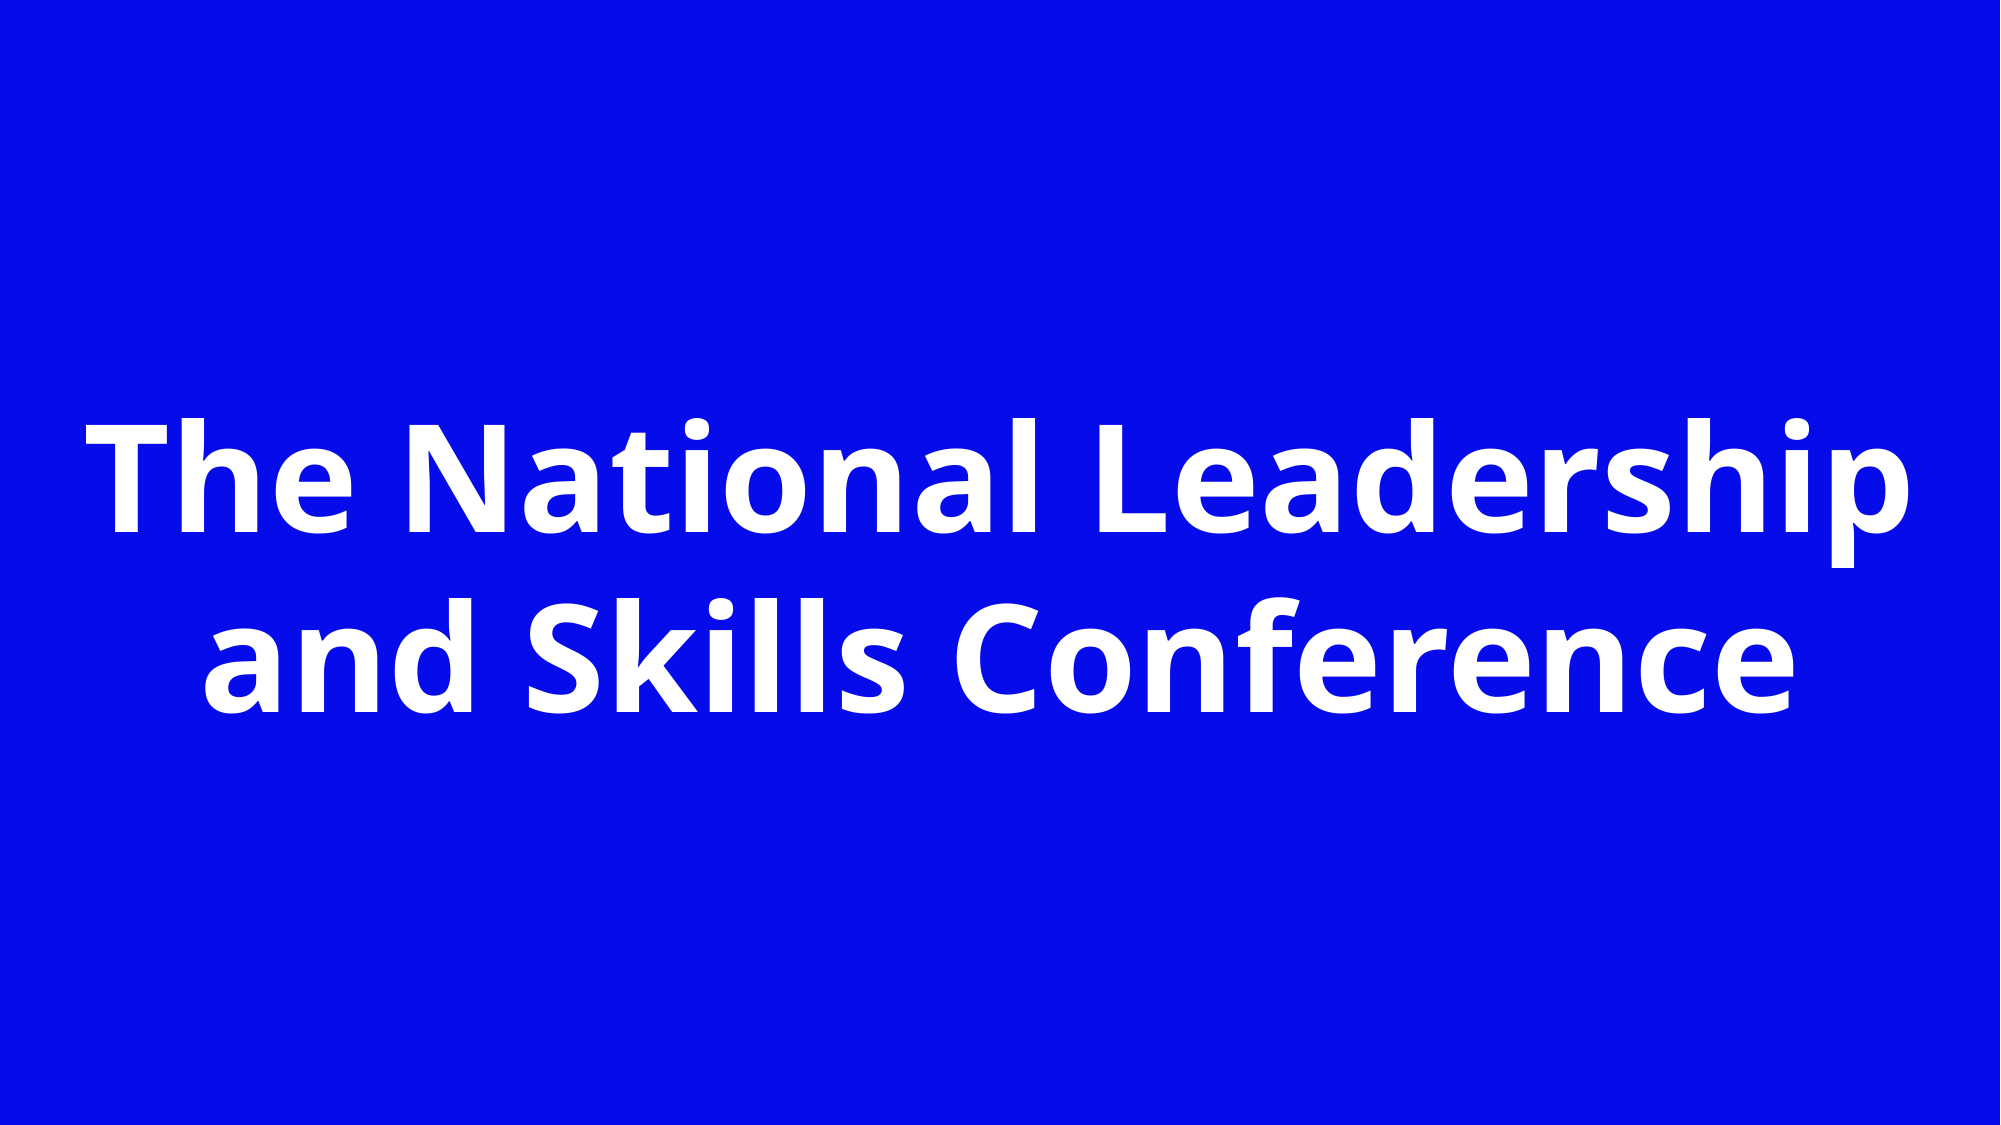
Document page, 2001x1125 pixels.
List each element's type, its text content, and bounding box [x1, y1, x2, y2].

text_box The National Leadership and Skills Conference [0, 0, 2000, 1125]
